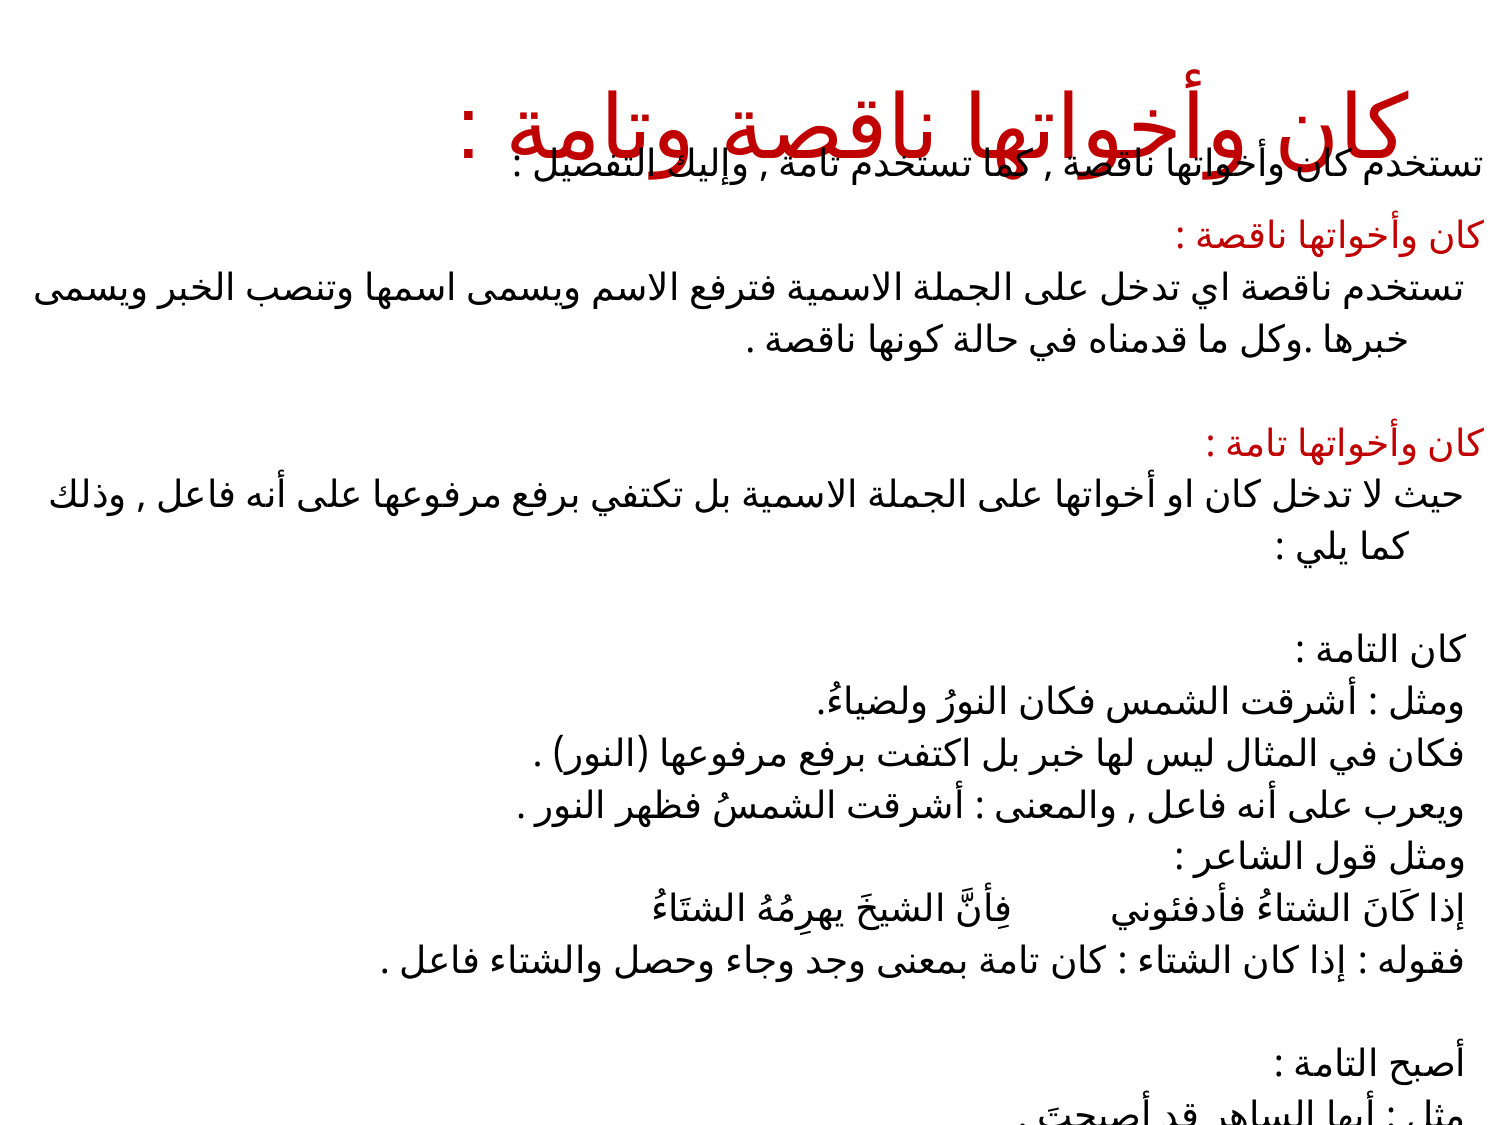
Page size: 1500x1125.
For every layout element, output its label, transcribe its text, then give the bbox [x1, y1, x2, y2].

title كان وأخواتها ناقصة وتامة : [75, 45, 1425, 124]
text_box تستخدم كان وأخواتها ناقصة , كما تستخدم تامة , وإليك التفصيل : كان وأخواتها ناقصة : تستخدم ناقصة اي تدخل على الجملة الاسمية فترفع الاسم ويسمى اسمها وتنصب الخبر ويسمى خبرها .وكل ما قدمناه في حالة كونها ناقصة . كان وأخواتها تامة : حيث لا تدخل كان او أخواتها على الجملة الاسمية بل تكتفي برفع مرفوعها على أنه فاعل , وذلك كما يلي : كان التامة : ومثل : أشرقت الشمس فكان النورُ ولضياءُ. فكان في المثال ليس لها خبر بل اكتفت برفع مرفوعها (النور) . ويعرب على أنه فاعل , والمعنى : أشرقت الشمسُ فظهر النور . ومثل قول الشاعر : إذا كَانَ الشتاءُ فأدفئوني فِأنَّ الشيخَ يهرِمُهُ الشتَاءُ فقوله : إذا كان الشتاء : كان تامة بمعنى وجد وجاء وحصل والشتاء فاعل . أصبح التامة : مثل : أيها الساهر قد أصبحتَ . أي دخلت في وقت الصباح , فأصبحت : فعل وفاعل . [0, 124, 1500, 1125]
